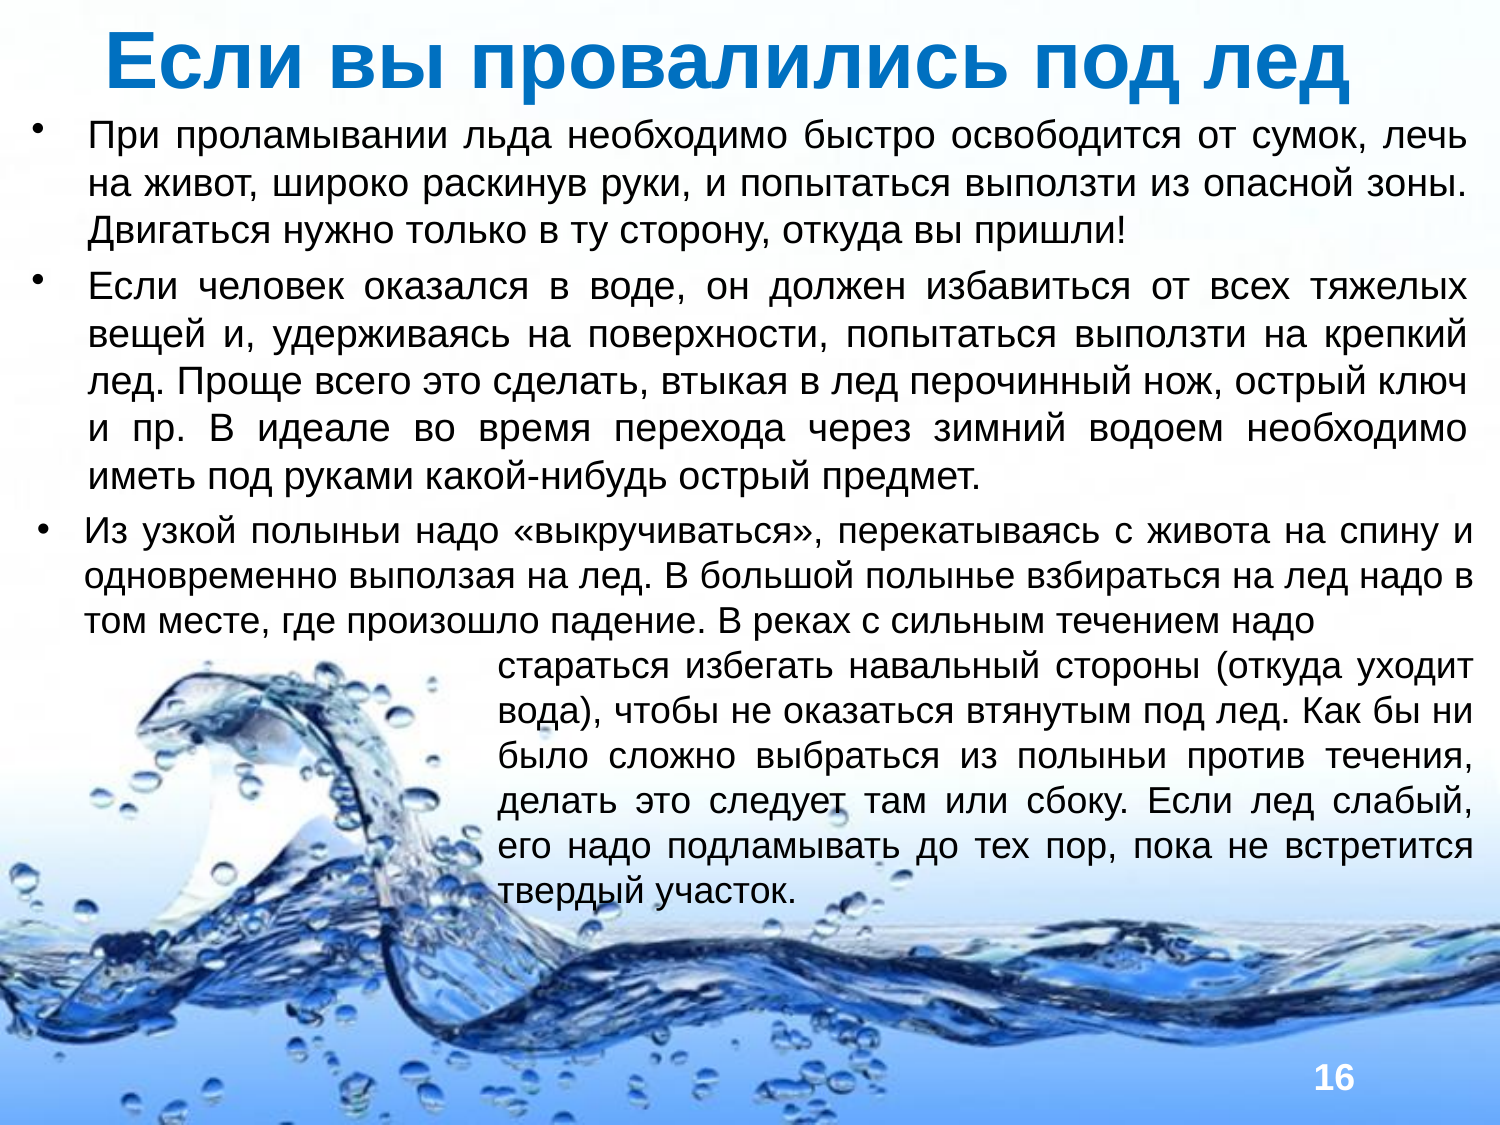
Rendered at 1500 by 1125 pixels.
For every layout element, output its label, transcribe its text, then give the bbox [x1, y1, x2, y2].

title Если вы провалились под лед [52, 0, 1404, 101]
text_box Из узкой полыньи надо «выкручиваться», перекатываясь с живота на спину и одновременно выползая на лед. В большой полынье взбираться на лед надо в том месте, где произошло падение. В реках с сильным течением надо [29, 498, 1483, 649]
picture [0, 0, 1500, 1125]
list При проламывании льда необходимо быстро освободится от сумок, лечь на живот, широко раскинув руки, и попытаться выползти из опасной зоны. Двигаться нужно только в ту сторону, откуда вы пришли! Если человек оказался в воде, он должен избавиться от всех тяжелых вещей и, удерживаясь на поверхности, попытаться выползти на крепкий лед. Проще всего это сделать, втыкая в лед перочинный нож, острый ключ и пр. В идеале во время перехода через зимний водоем необходимо иметь под руками какой-нибудь острый предмет. [23, 101, 1478, 528]
slide_number 16 [1305, 1045, 1366, 1104]
text_box стараться избегать навальный стороны (откуда уходит вода), чтобы не оказаться втянутым под лед. Как бы ни было сложно выбраться из полыньи против течения, делать это следует там или сбоку. Если лед слабый, его надо подламывать до тех пор, пока не встретится твердый участок. [490, 633, 1483, 919]
